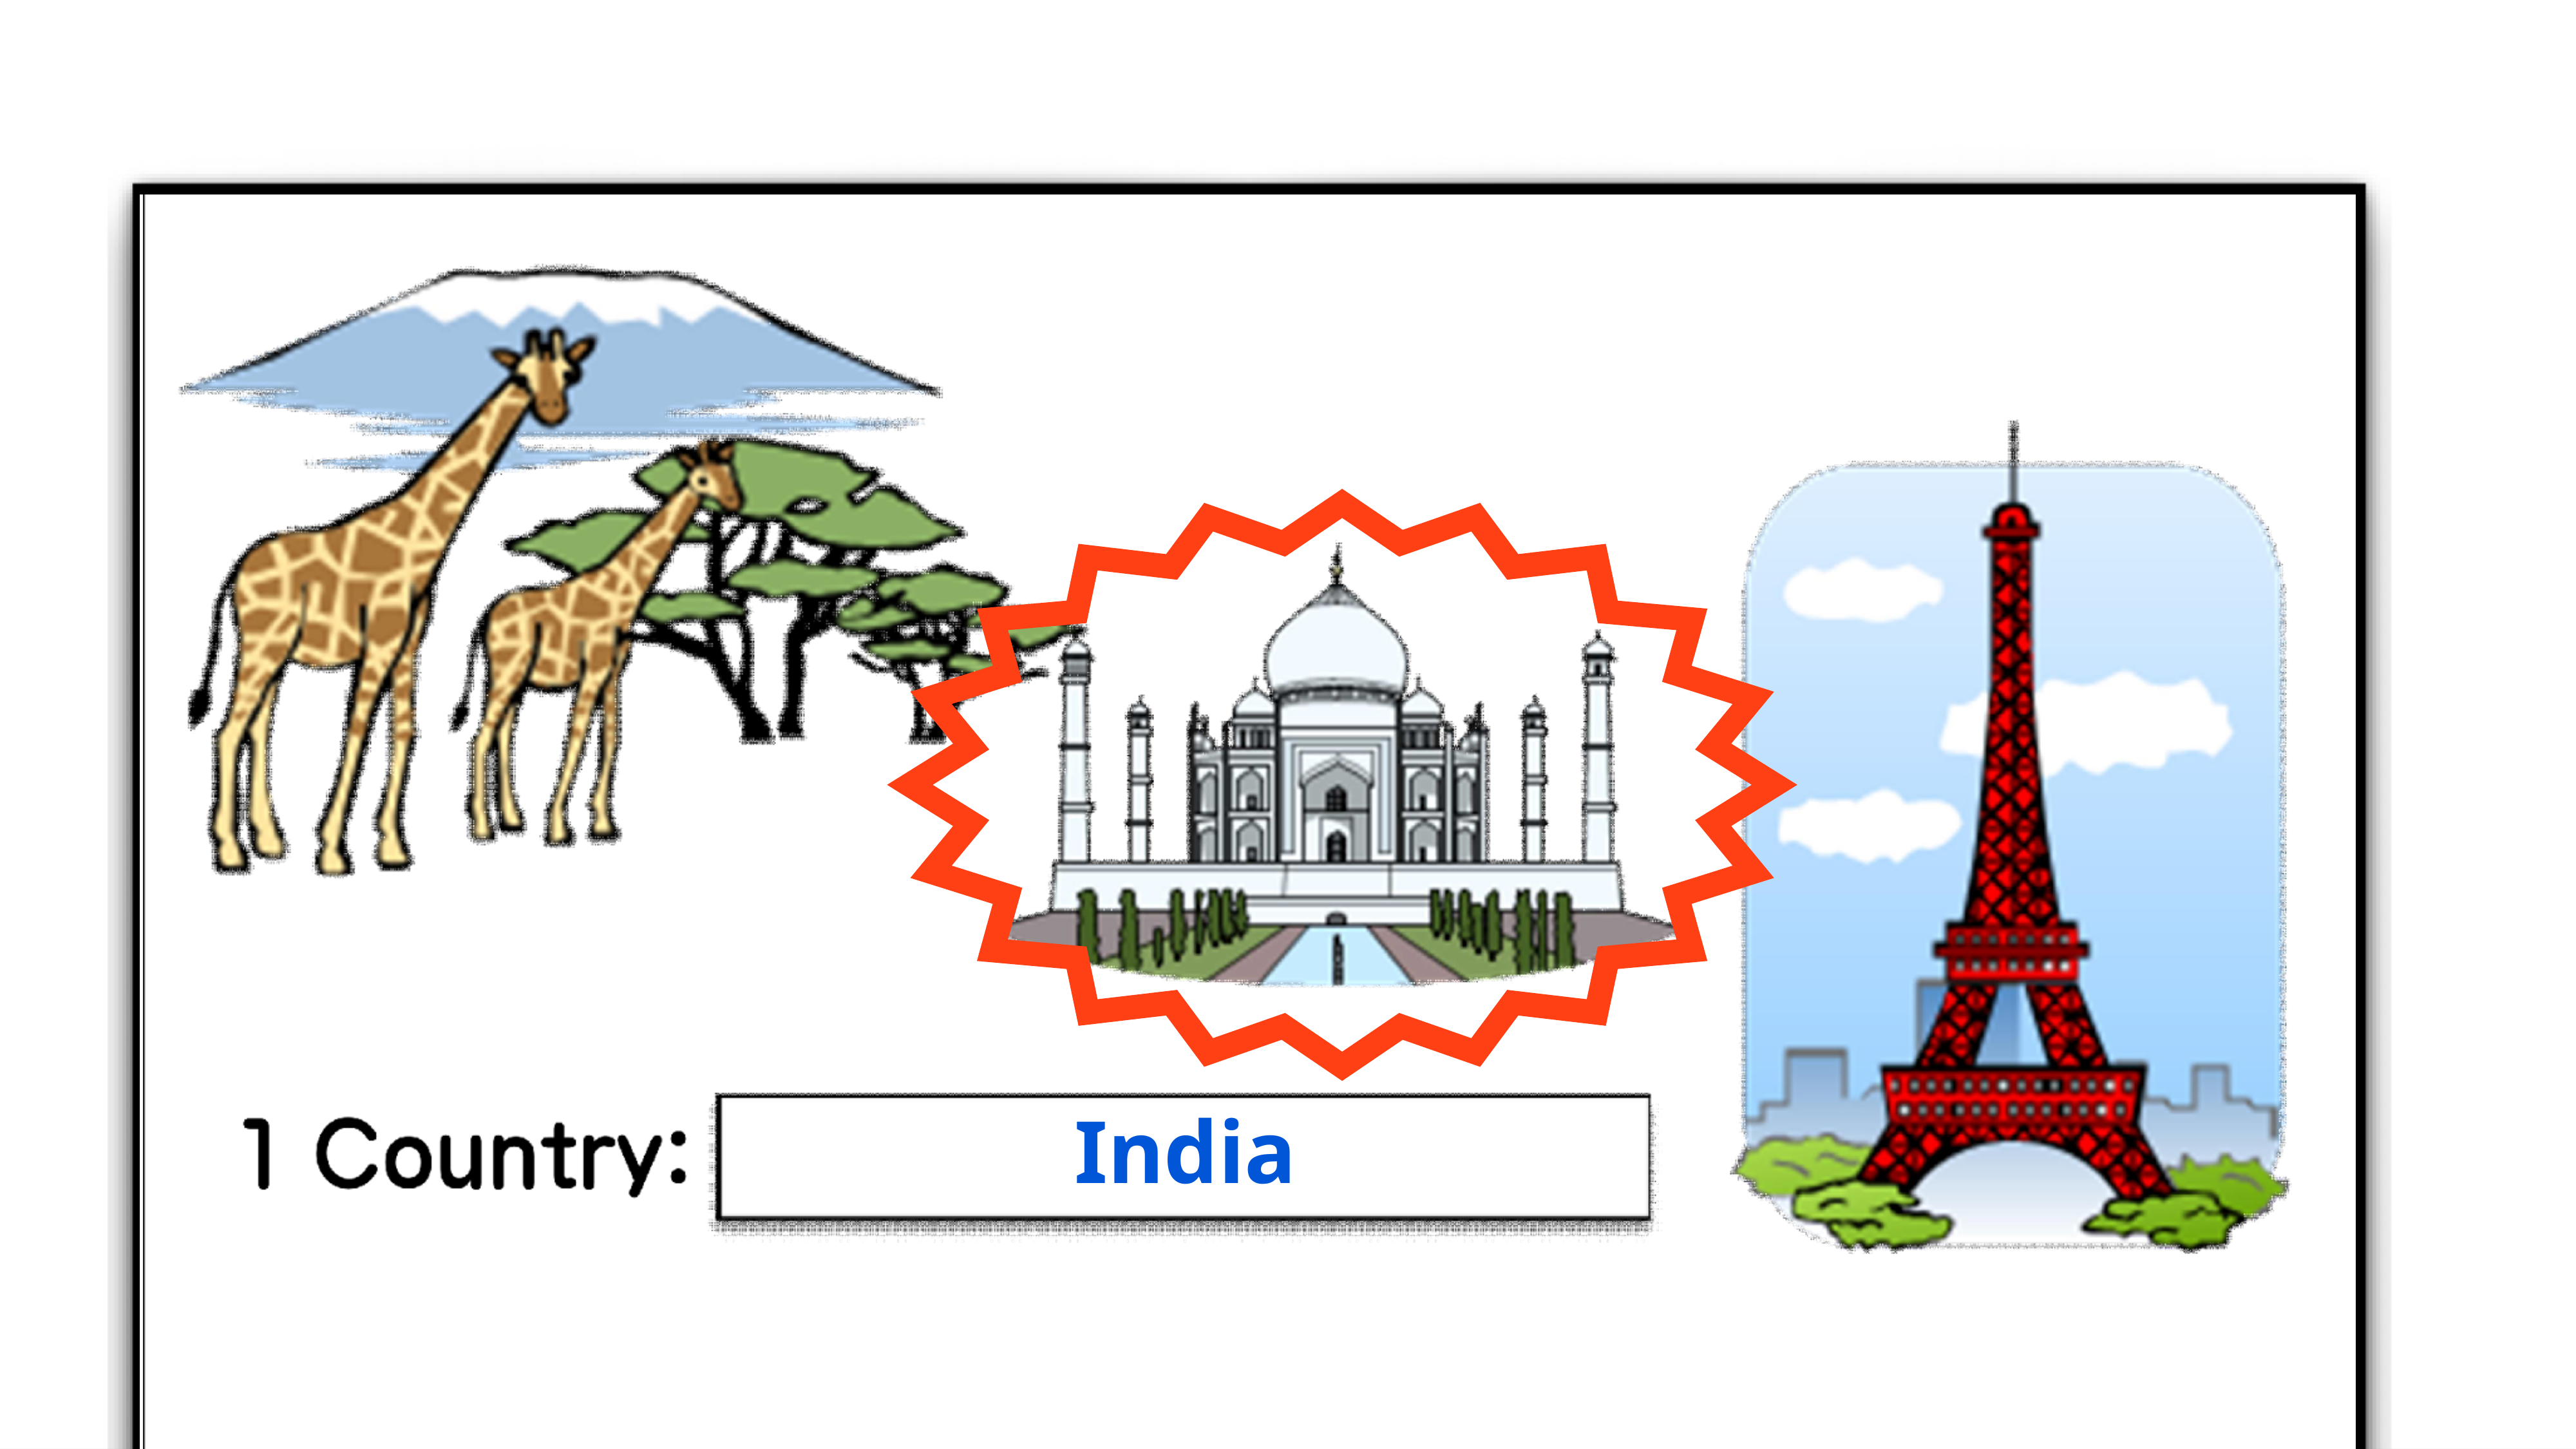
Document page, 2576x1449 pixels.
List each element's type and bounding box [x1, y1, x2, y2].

picture [0, 0, 2575, 1449]
text_box [137, 186, 2363, 1449]
